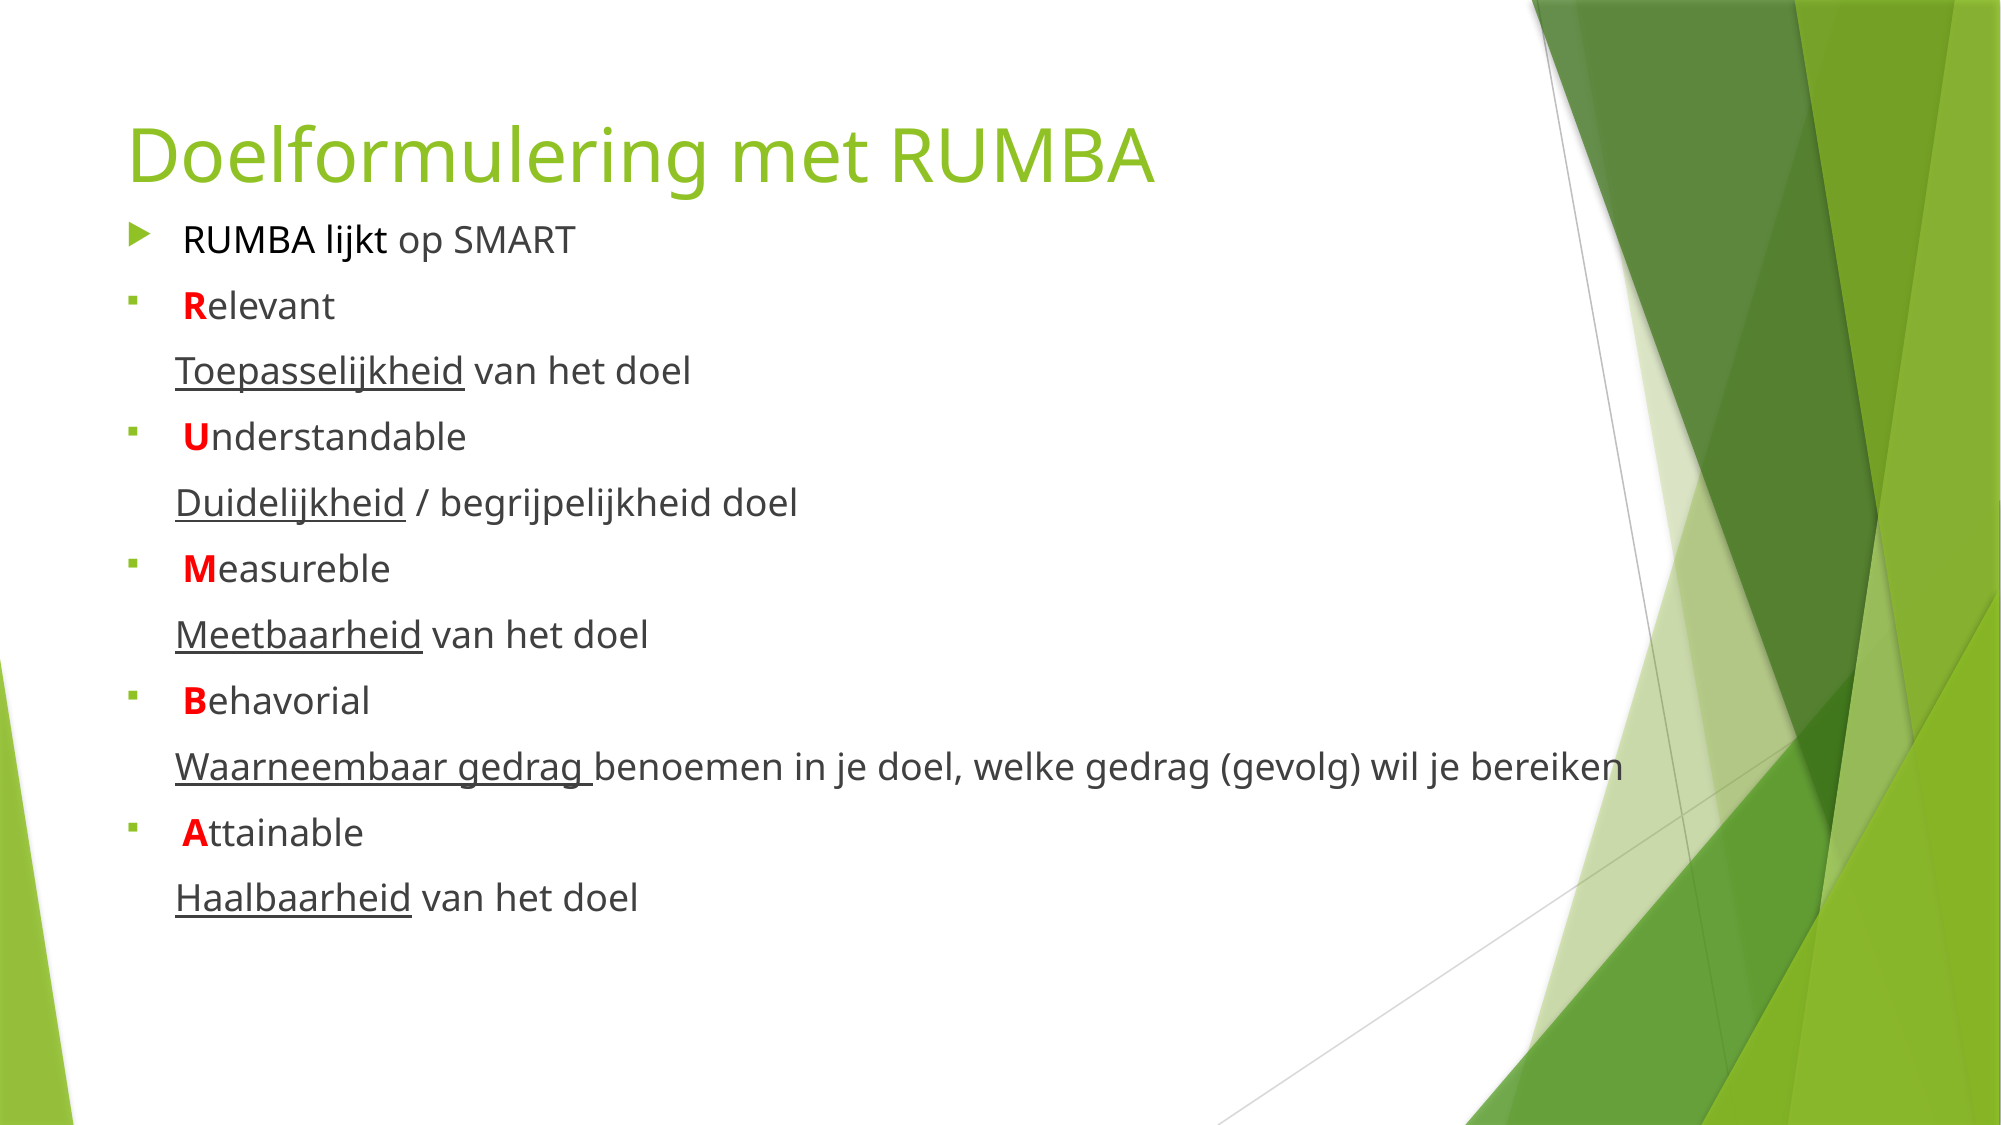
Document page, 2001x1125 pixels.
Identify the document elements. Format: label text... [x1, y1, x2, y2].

title Doelformulering met RUMBA [111, 99, 1522, 208]
list RUMBA lijkt op SMART Relevant Toepasselijkheid van het doel Understandable Duidelijkheid / begrijpelijkheid doel Measureble Meetbaarheid van het doel Behavorial Waarneembaar gedrag benoemen in je doel, welke gedrag (gevolg) wil je bereiken Attainable Haalbaarheid van het doel [111, 208, 1741, 1125]
